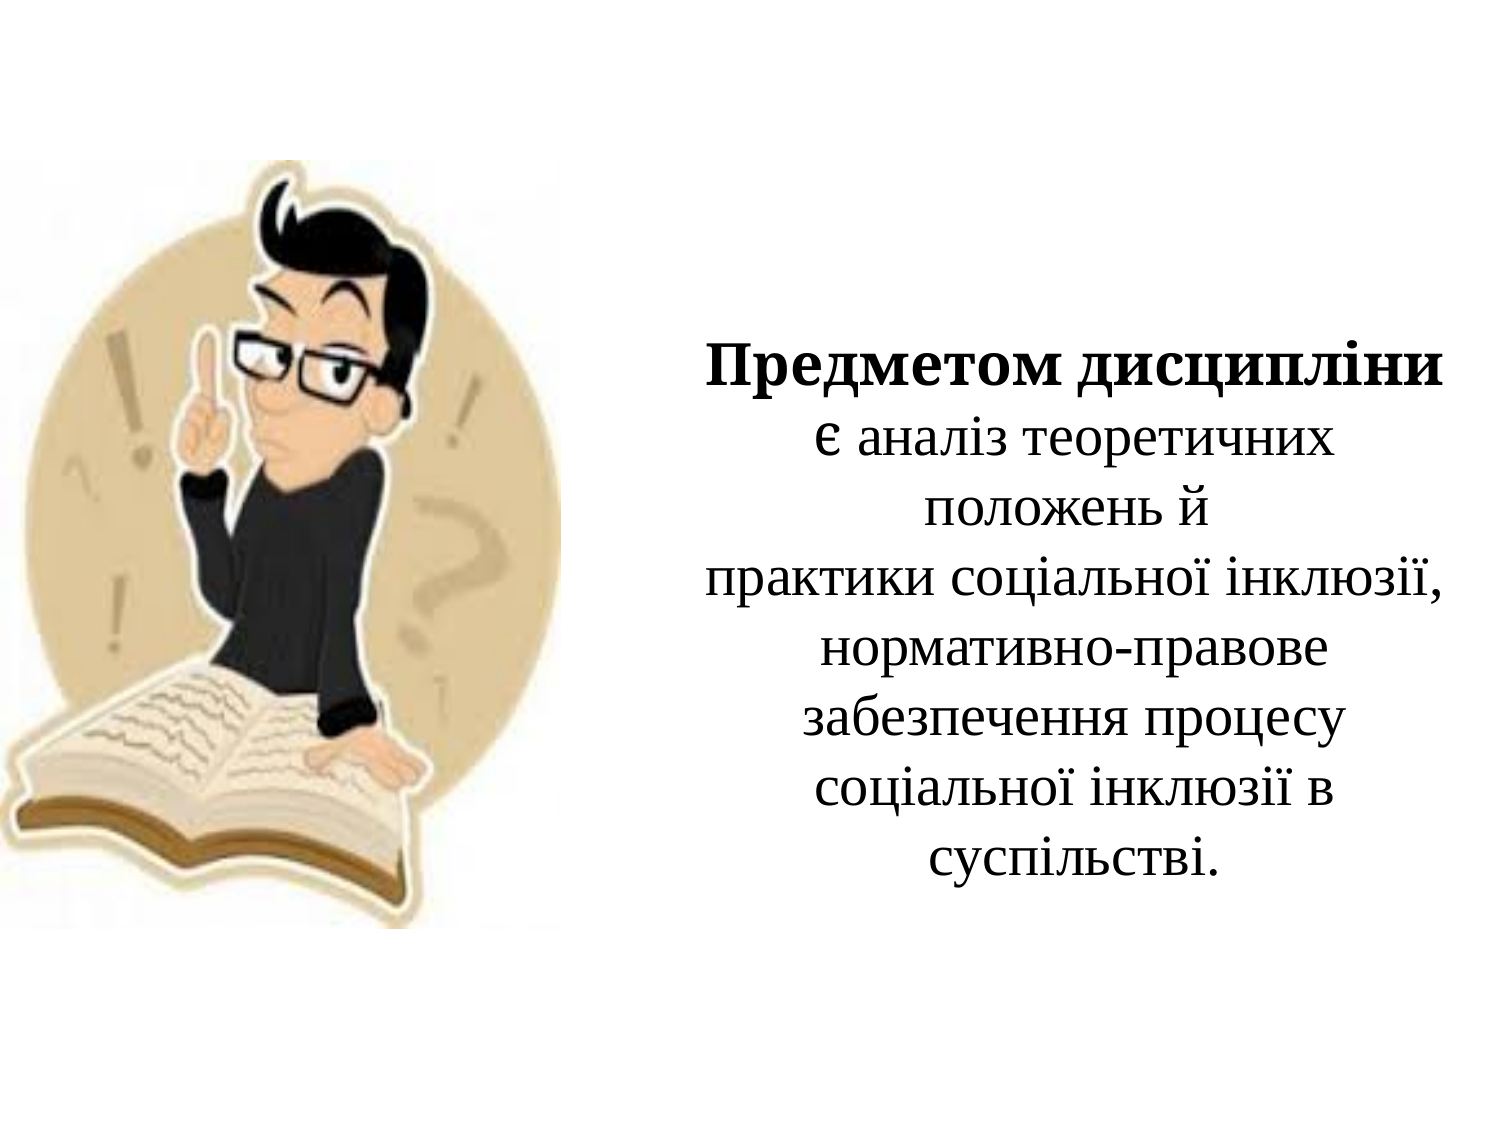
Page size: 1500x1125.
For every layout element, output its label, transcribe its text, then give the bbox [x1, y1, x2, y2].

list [0, 160, 562, 929]
title Предметом дисципліни є аналіз теоретичних положень й практики соціальної інклюзії, нормативно-правове забезпечення процесу соціальної інклюзії в суспільстві. [679, 30, 1471, 1094]
